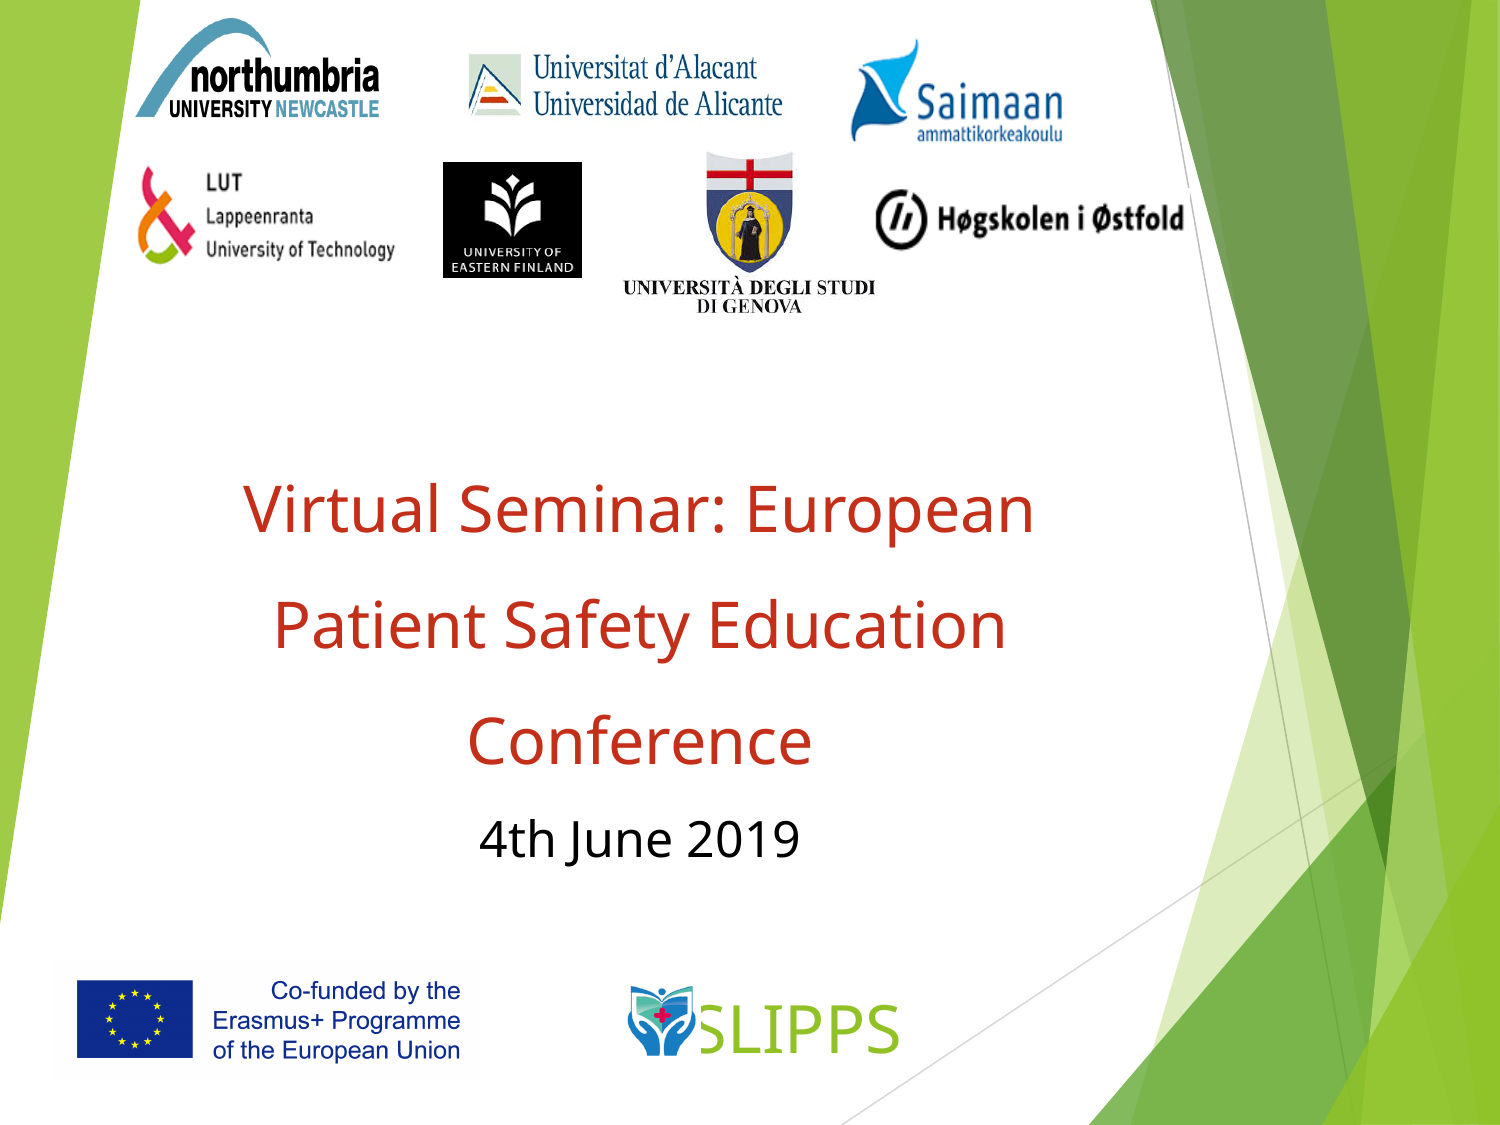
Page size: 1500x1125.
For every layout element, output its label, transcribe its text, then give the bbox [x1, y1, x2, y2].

picture [622, 16, 1190, 313]
picture [622, 986, 702, 1056]
subtitle Virtual Seminar: European Patient Safety Education Conference 4th June 2019 [116, 421, 1164, 765]
picture [53, 958, 480, 1081]
picture [442, 161, 582, 279]
picture [459, 44, 792, 126]
picture [135, 18, 380, 118]
title SLIPPS [625, 967, 918, 1075]
picture [135, 134, 403, 293]
